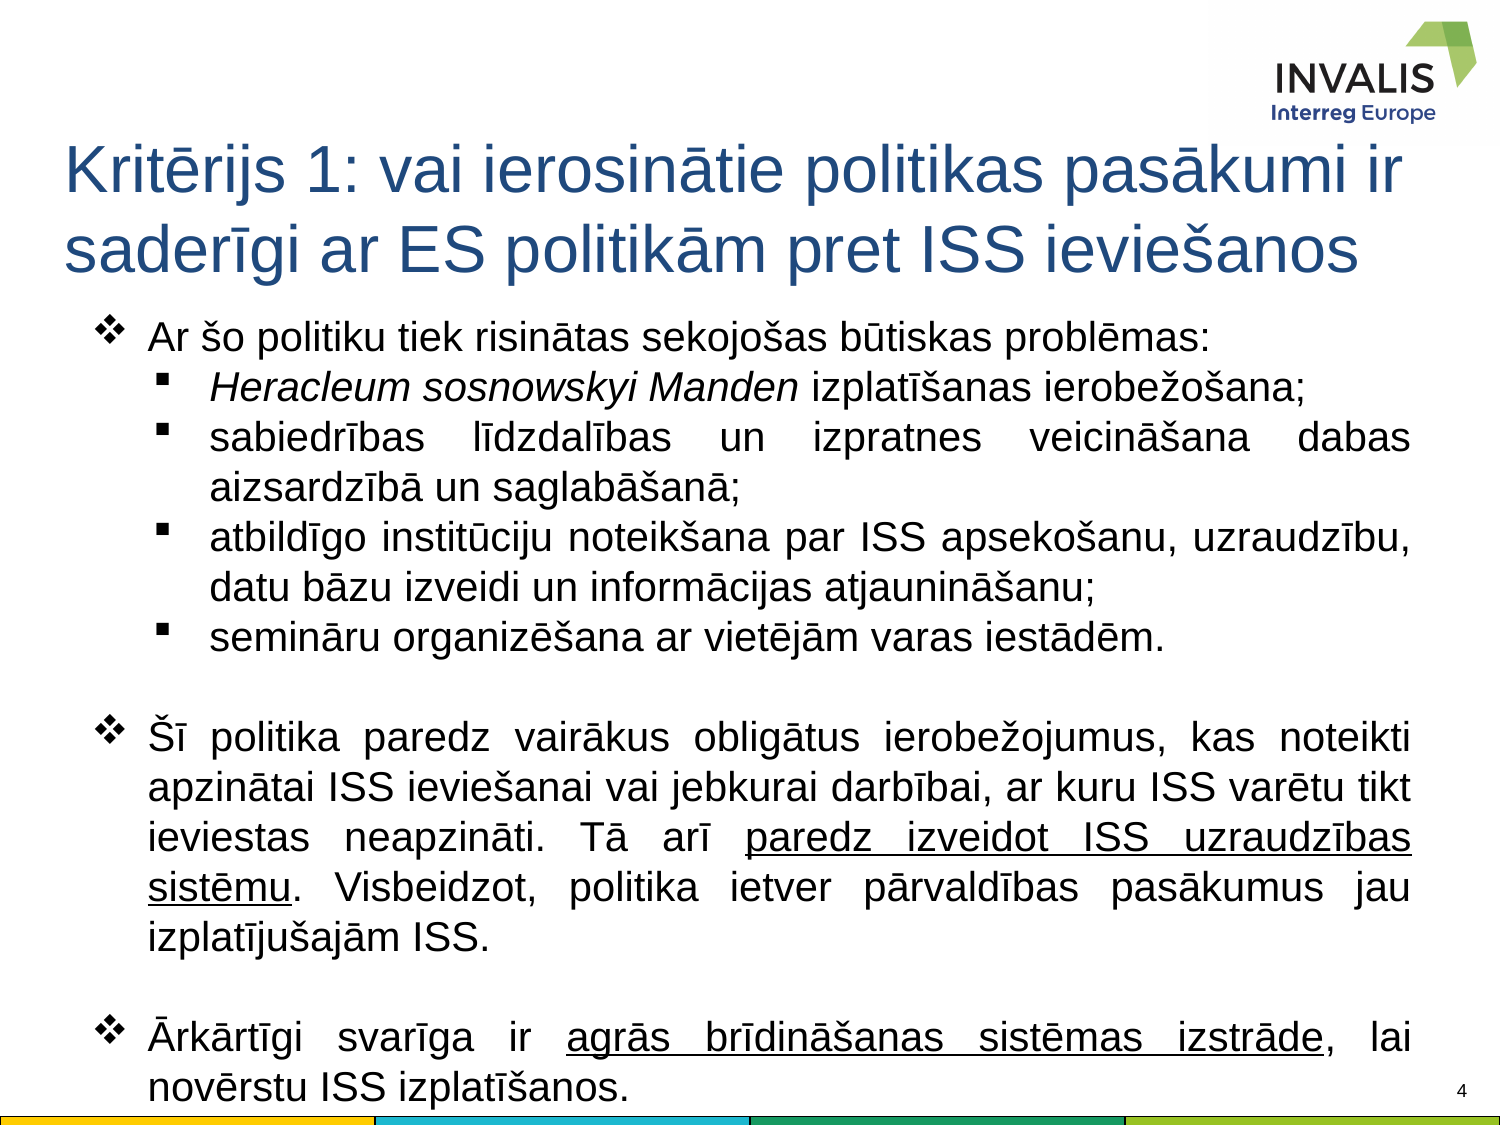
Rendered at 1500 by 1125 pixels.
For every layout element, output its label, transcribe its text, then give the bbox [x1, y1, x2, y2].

title Kritērijs 1: vai ierosinātie politikas pasākumi ir saderīgi ar ES politikām pret ISS ieviešanos [49, 127, 1427, 285]
picture [1208, 0, 1500, 146]
text_box Ar šo politiku tiek risinātas sekojošas būtiskas problēmas: Heracleum sosnowskyi Manden izplatīšanas ierobežošana; sabiedrības līdzdalības un izpratnes veicināšana dabas aizsardzībā un saglabāšanā; atbildīgo institūciju noteikšana par ISS apsekošanu, uzraudzību, datu bāzu izveidi un informācijas atjaunināšanu; semināru organizēšana ar vietējām varas iestādēm. Šī politika paredz vairākus obligātus ierobežojumus, kas noteikti apzinātai ISS ieviešanai vai jebkurai darbībai, ar kuru ISS varētu tikt ieviestas neapzināti. Tā arī paredz izveidot ISS uzraudzības sistēmu. Visbeidzot, politika ietver pārvaldības pasākumus jau izplatījušajām ISS. Ārkārtīgi svarīga ir agrās brīdināšanas sistēmas izstrāde, lai novērstu ISS izplatīšanos. [76, 302, 1427, 1118]
